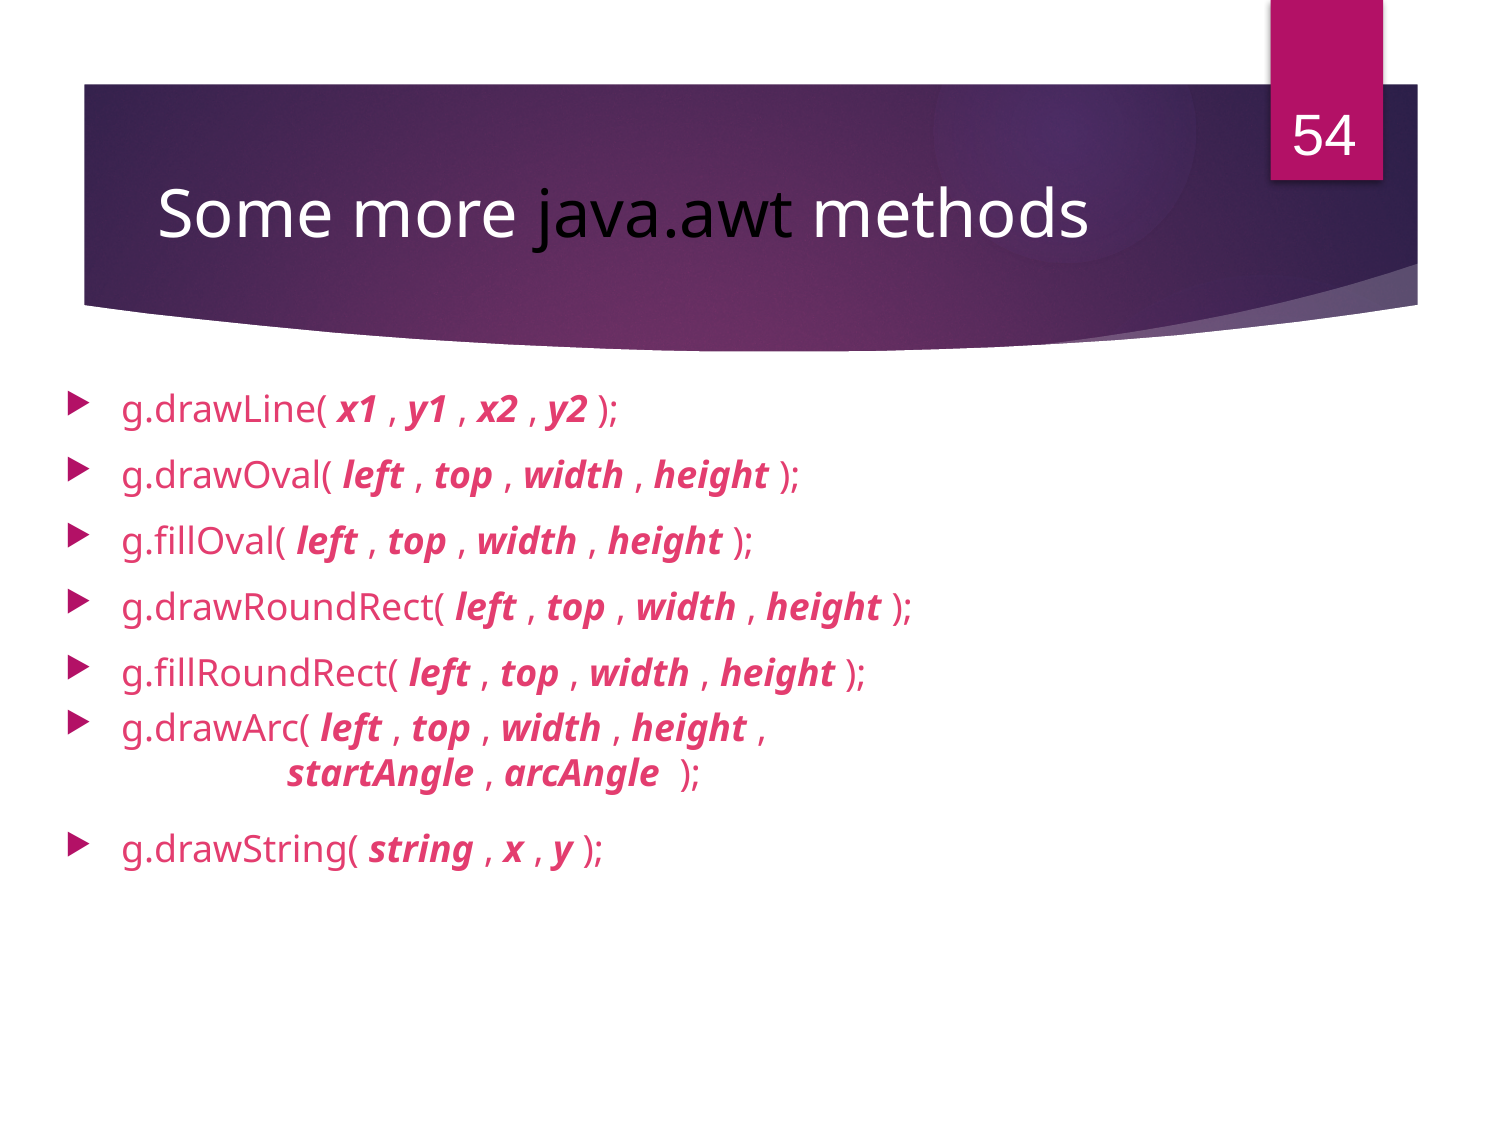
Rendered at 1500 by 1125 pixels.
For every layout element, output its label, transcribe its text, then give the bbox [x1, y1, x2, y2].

slide_number 54 [1259, 48, 1390, 175]
list g.drawLine( x1 , y1 , x2 , y2 ); g.drawOval( left , top , width , height ); g.fillOval( left , top , width , height ); g.drawRoundRect( left , top , width , height ); g.fillRoundRect( left , top , width , height ); g.drawArc( left , top , width , height , startAngle , arcAngle ); g.drawString( string , x , y ); [50, 377, 1450, 1053]
title Some more java.awt methods [142, 152, 1183, 269]
